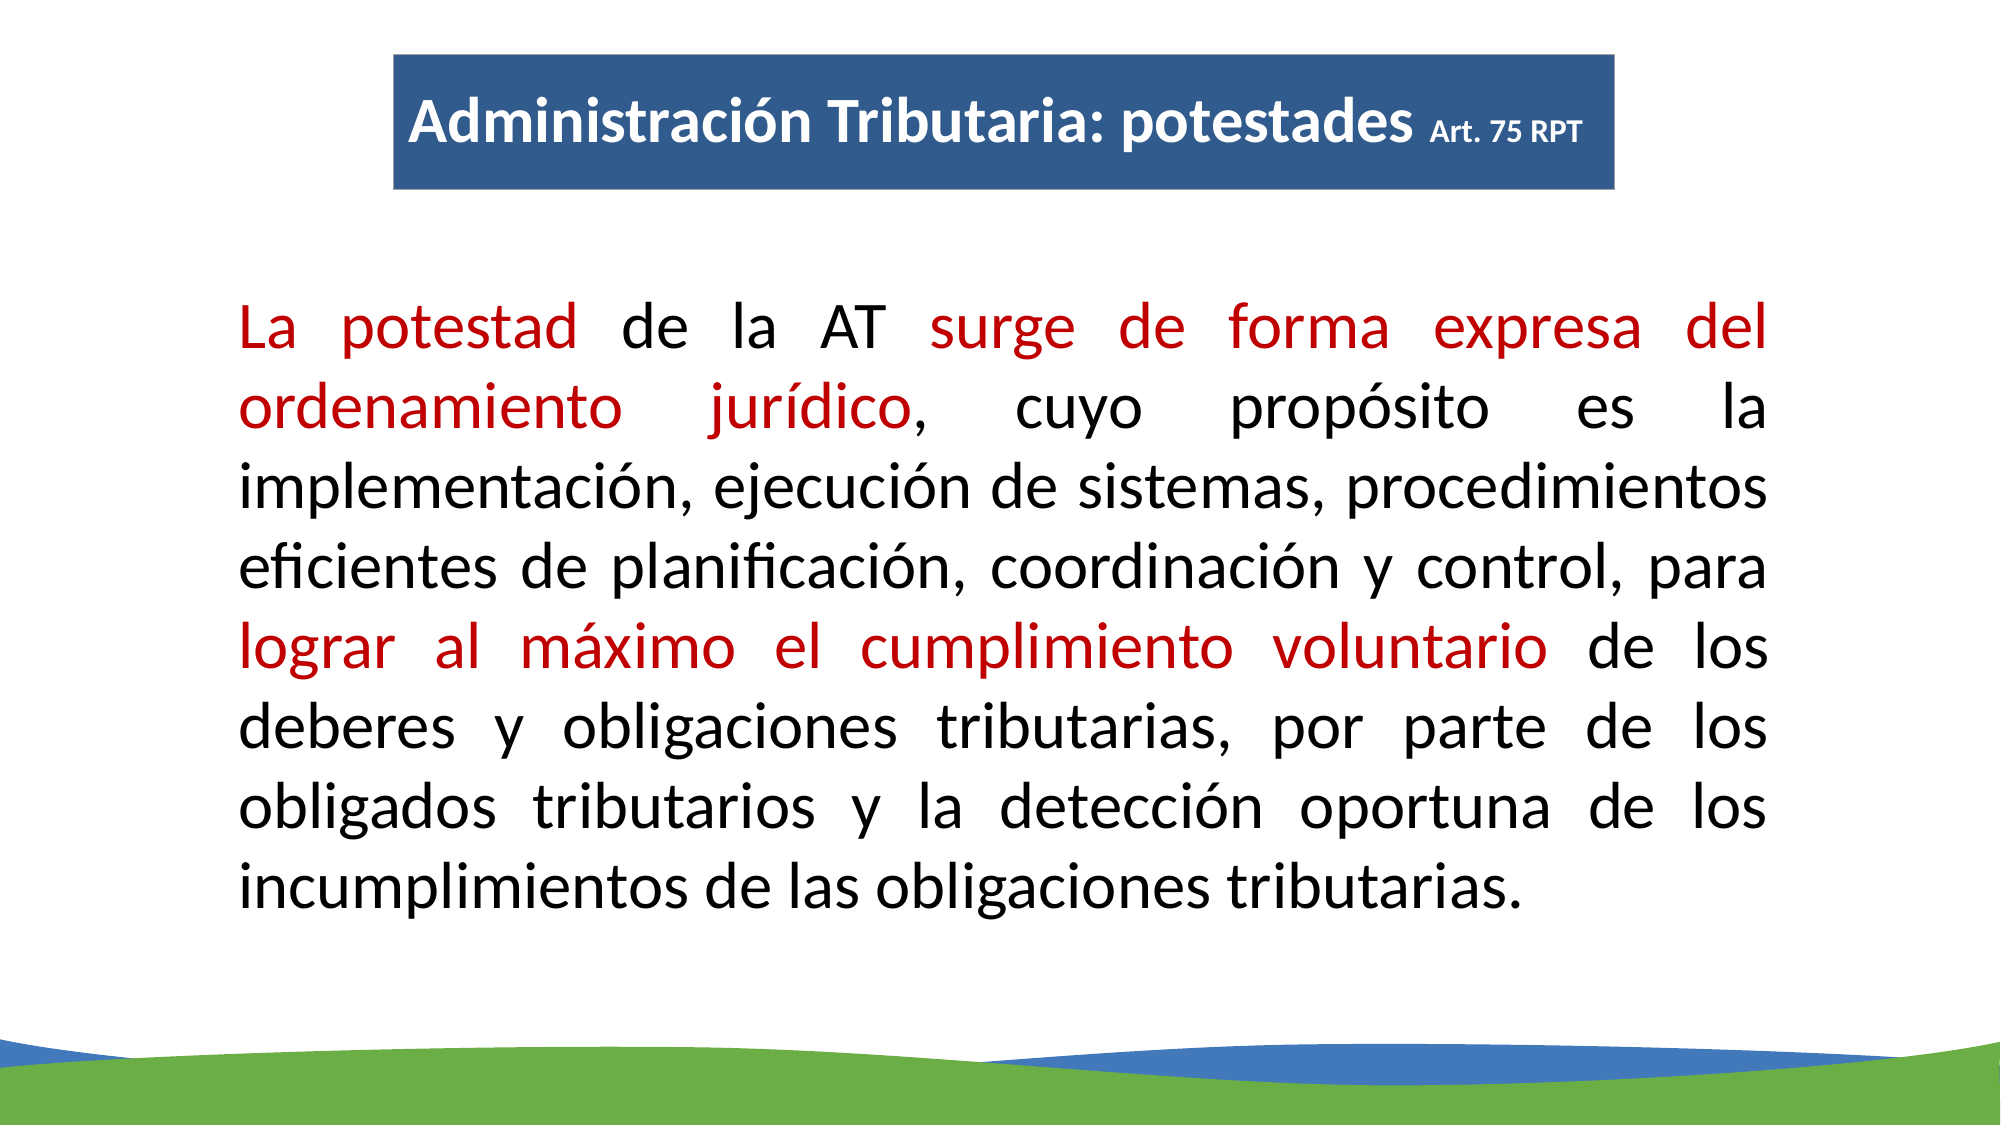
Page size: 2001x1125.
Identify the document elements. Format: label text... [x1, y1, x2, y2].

title Administración Tributaria: potestades Art. 75 RPT [393, 54, 1615, 190]
text_box La potestad de la AT surge de forma expresa del ordenamiento jurídico, cuyo propósito es la implementación, ejecución de sistemas, procedimientos eficientes de planificación, coordinación y control, para lograr al máximo el cumplimiento voluntario de los deberes y obligaciones tributarias, por parte de los obligados tributarios y la detección oportuna de los incumplimientos de las obligaciones tributarias. [223, 252, 1785, 930]
